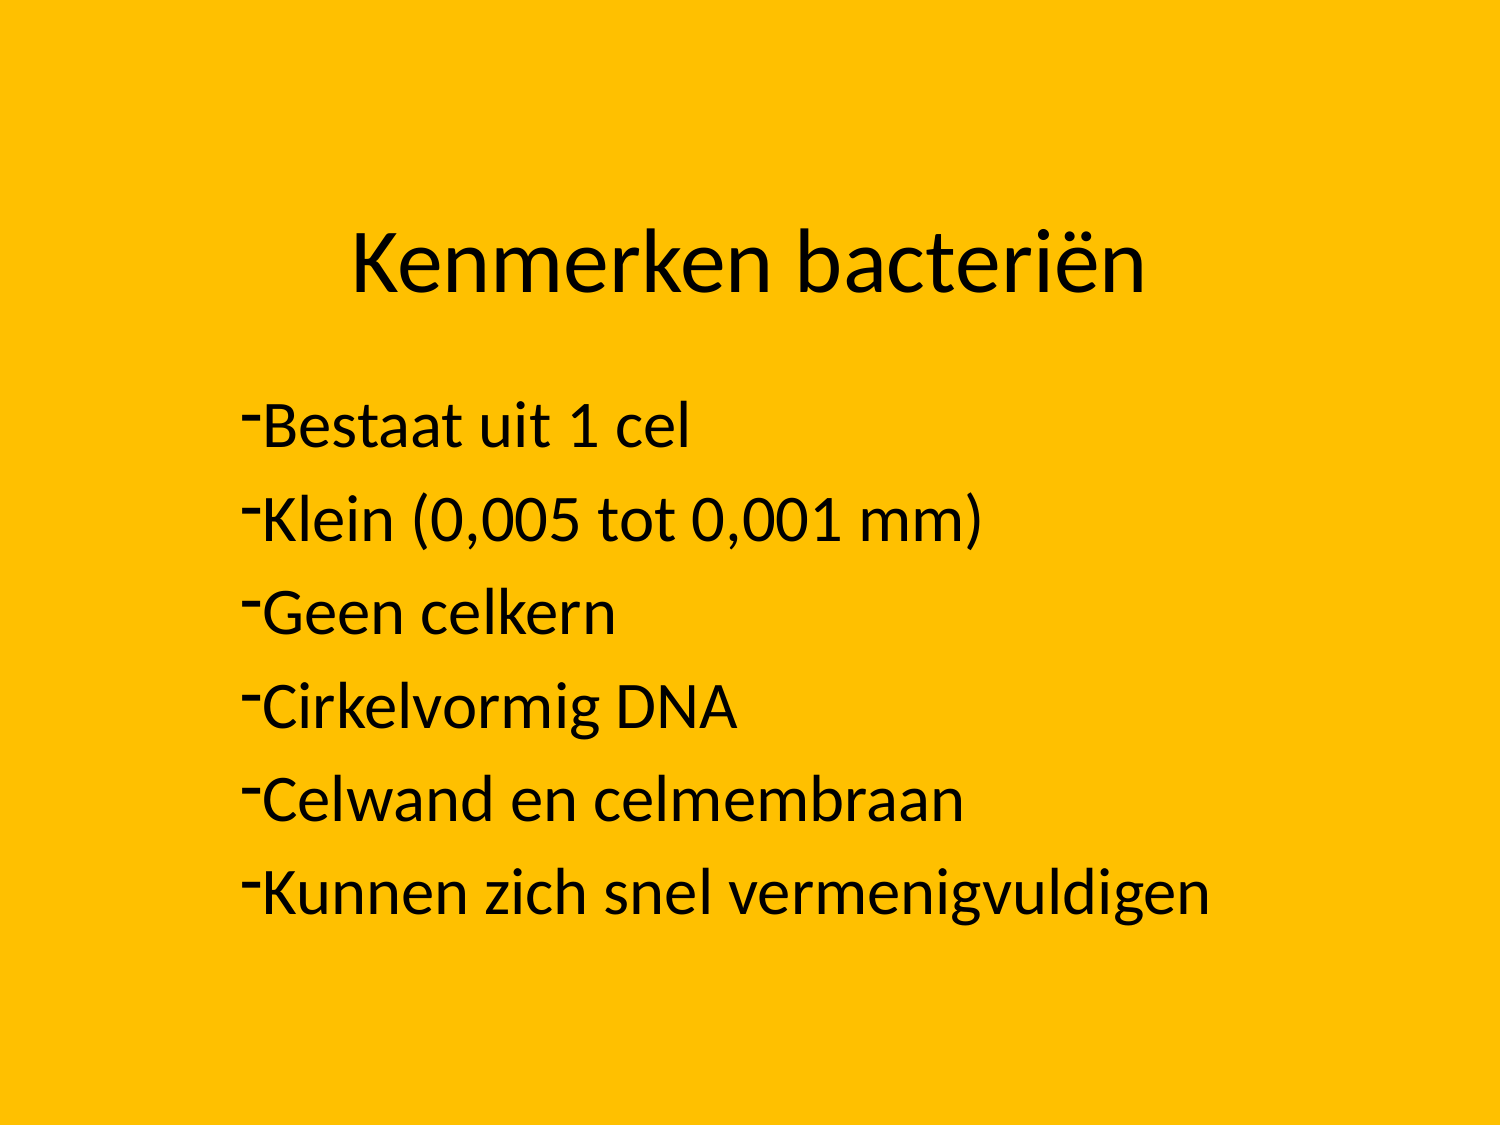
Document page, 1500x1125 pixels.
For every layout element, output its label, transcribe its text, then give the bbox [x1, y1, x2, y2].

title Kenmerken bacteriën [112, 90, 1388, 421]
subtitle Bestaat uit 1 cel Klein (0,005 tot 0,001 mm) Geen celkern Cirkelvormig DNA Celwand en celmembraan Kunnen zich snel vermenigvuldigen [225, 373, 1275, 1012]
